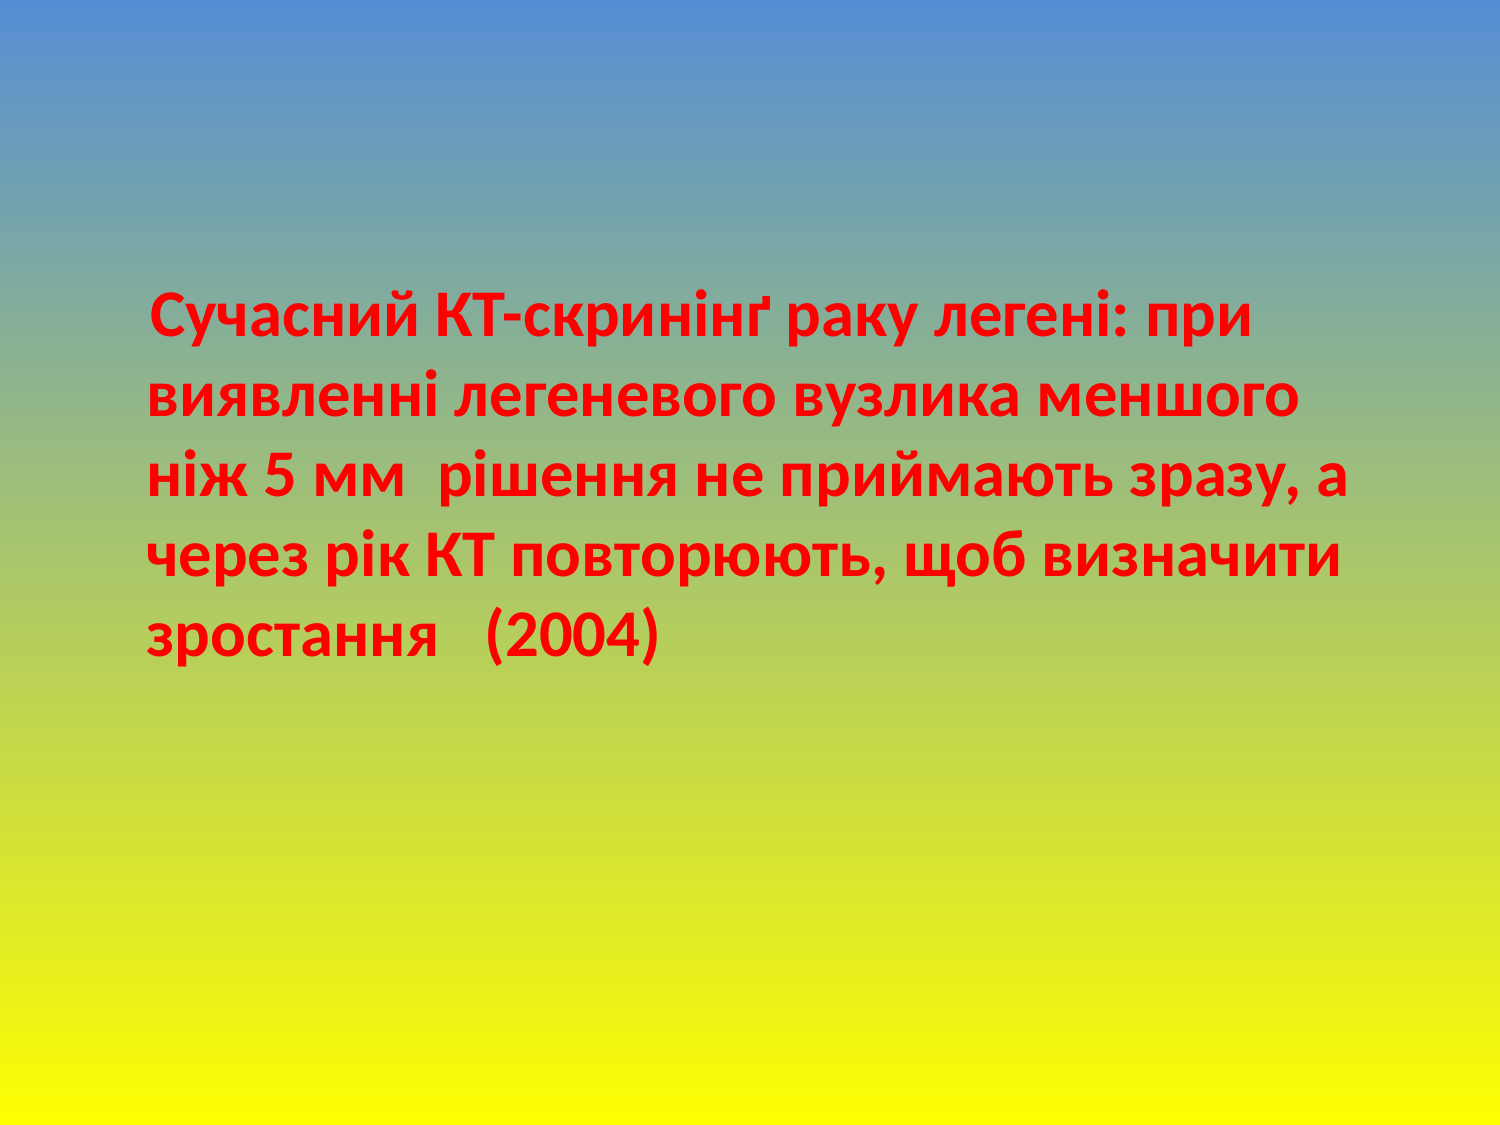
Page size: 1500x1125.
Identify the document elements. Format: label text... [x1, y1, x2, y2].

list Сучасний КТ-скринінґ раку легені: при виявленні легеневого вузлика меншого ніж 5 мм рішення не приймають зразу, а через рік КТ повторюють, щоб визначити зростання (2004) [75, 262, 1425, 1005]
